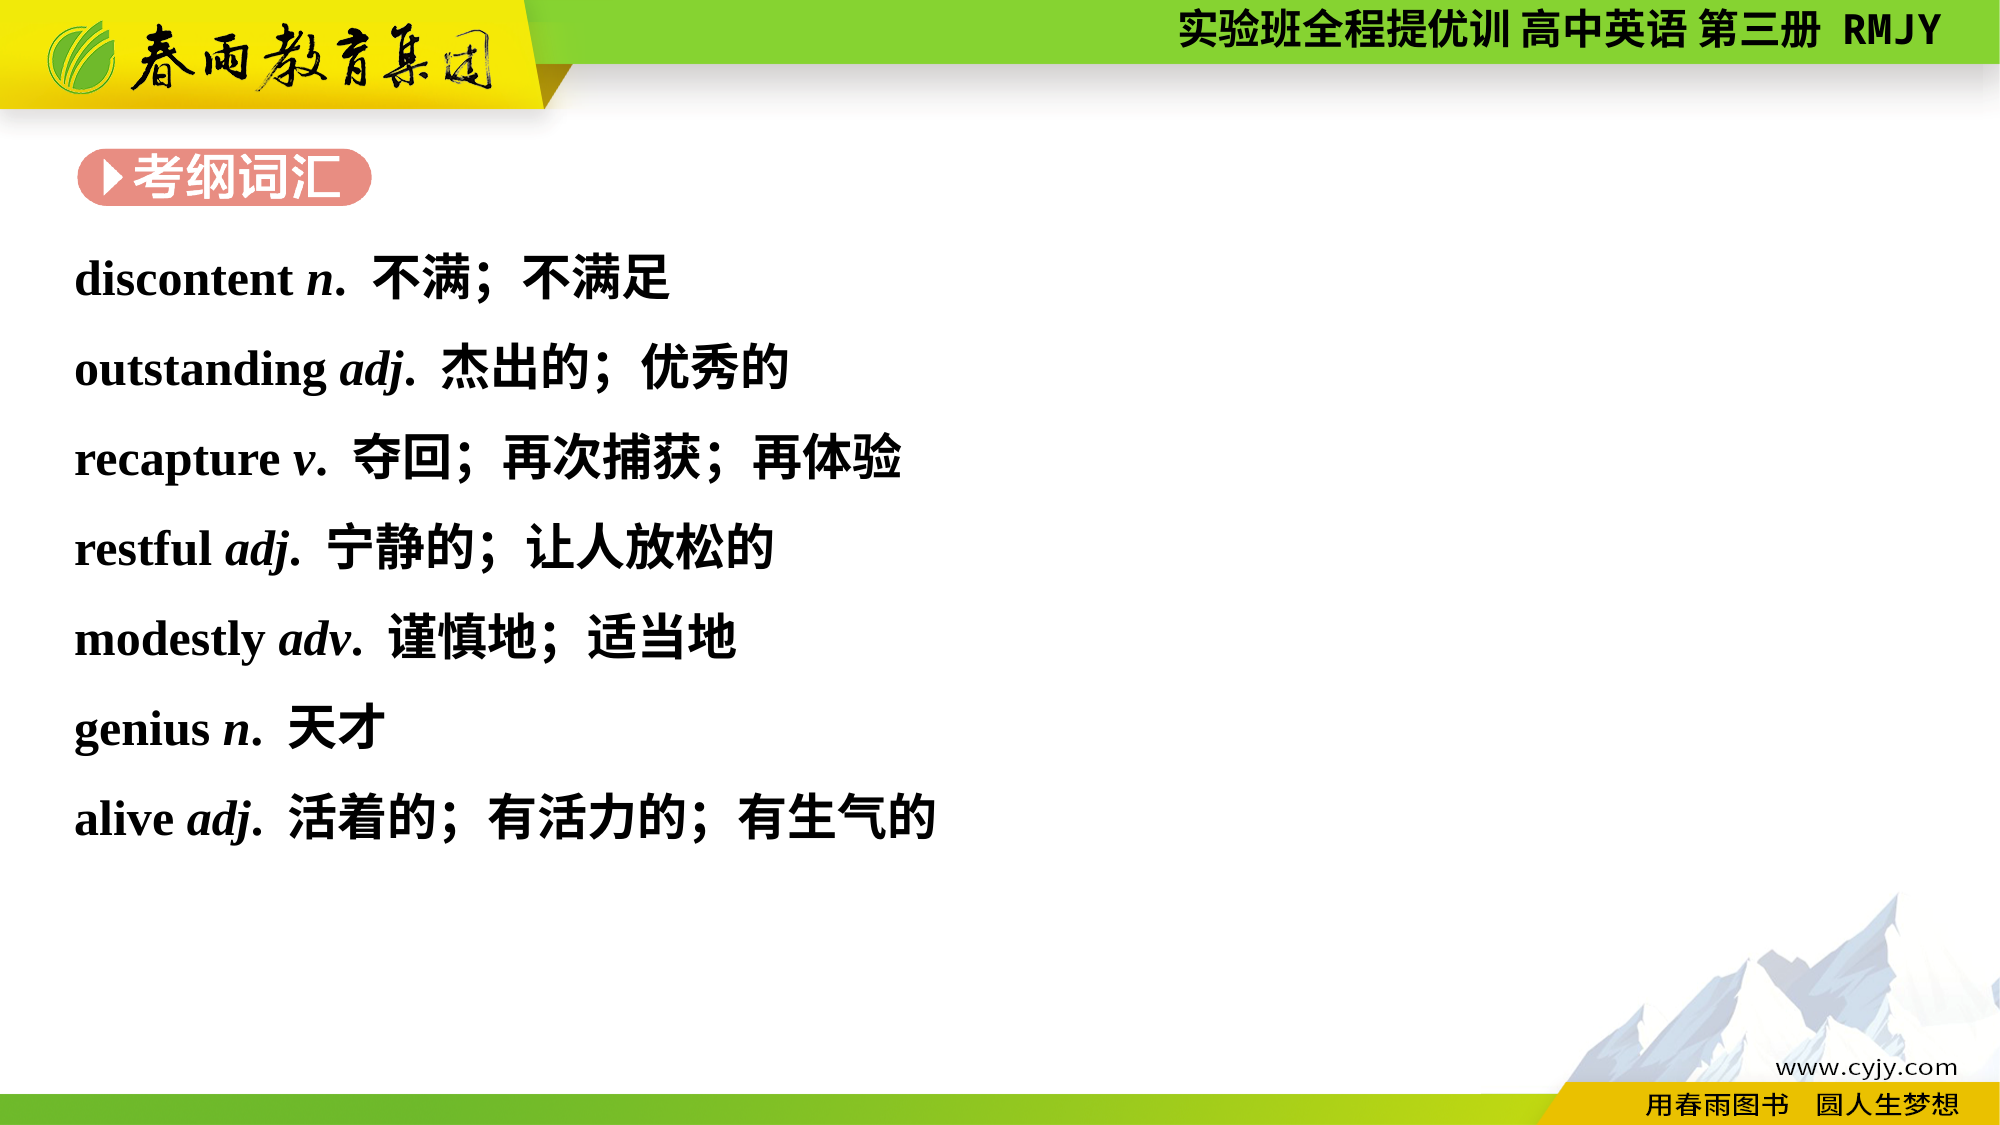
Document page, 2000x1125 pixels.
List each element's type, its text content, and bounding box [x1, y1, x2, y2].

picture [0, 0, 2000, 1125]
list discontent n. 不满；不满足 outstanding adj. 杰出的；优秀的 recapture v. 夺回；再次捕获；再体验 restful adj. 宁静的；让人放松的 modestly adv. 谨慎地；适当地 genius n. 天才 alive adj. 活着的；有活力的；有生气的 [59, 208, 1944, 849]
